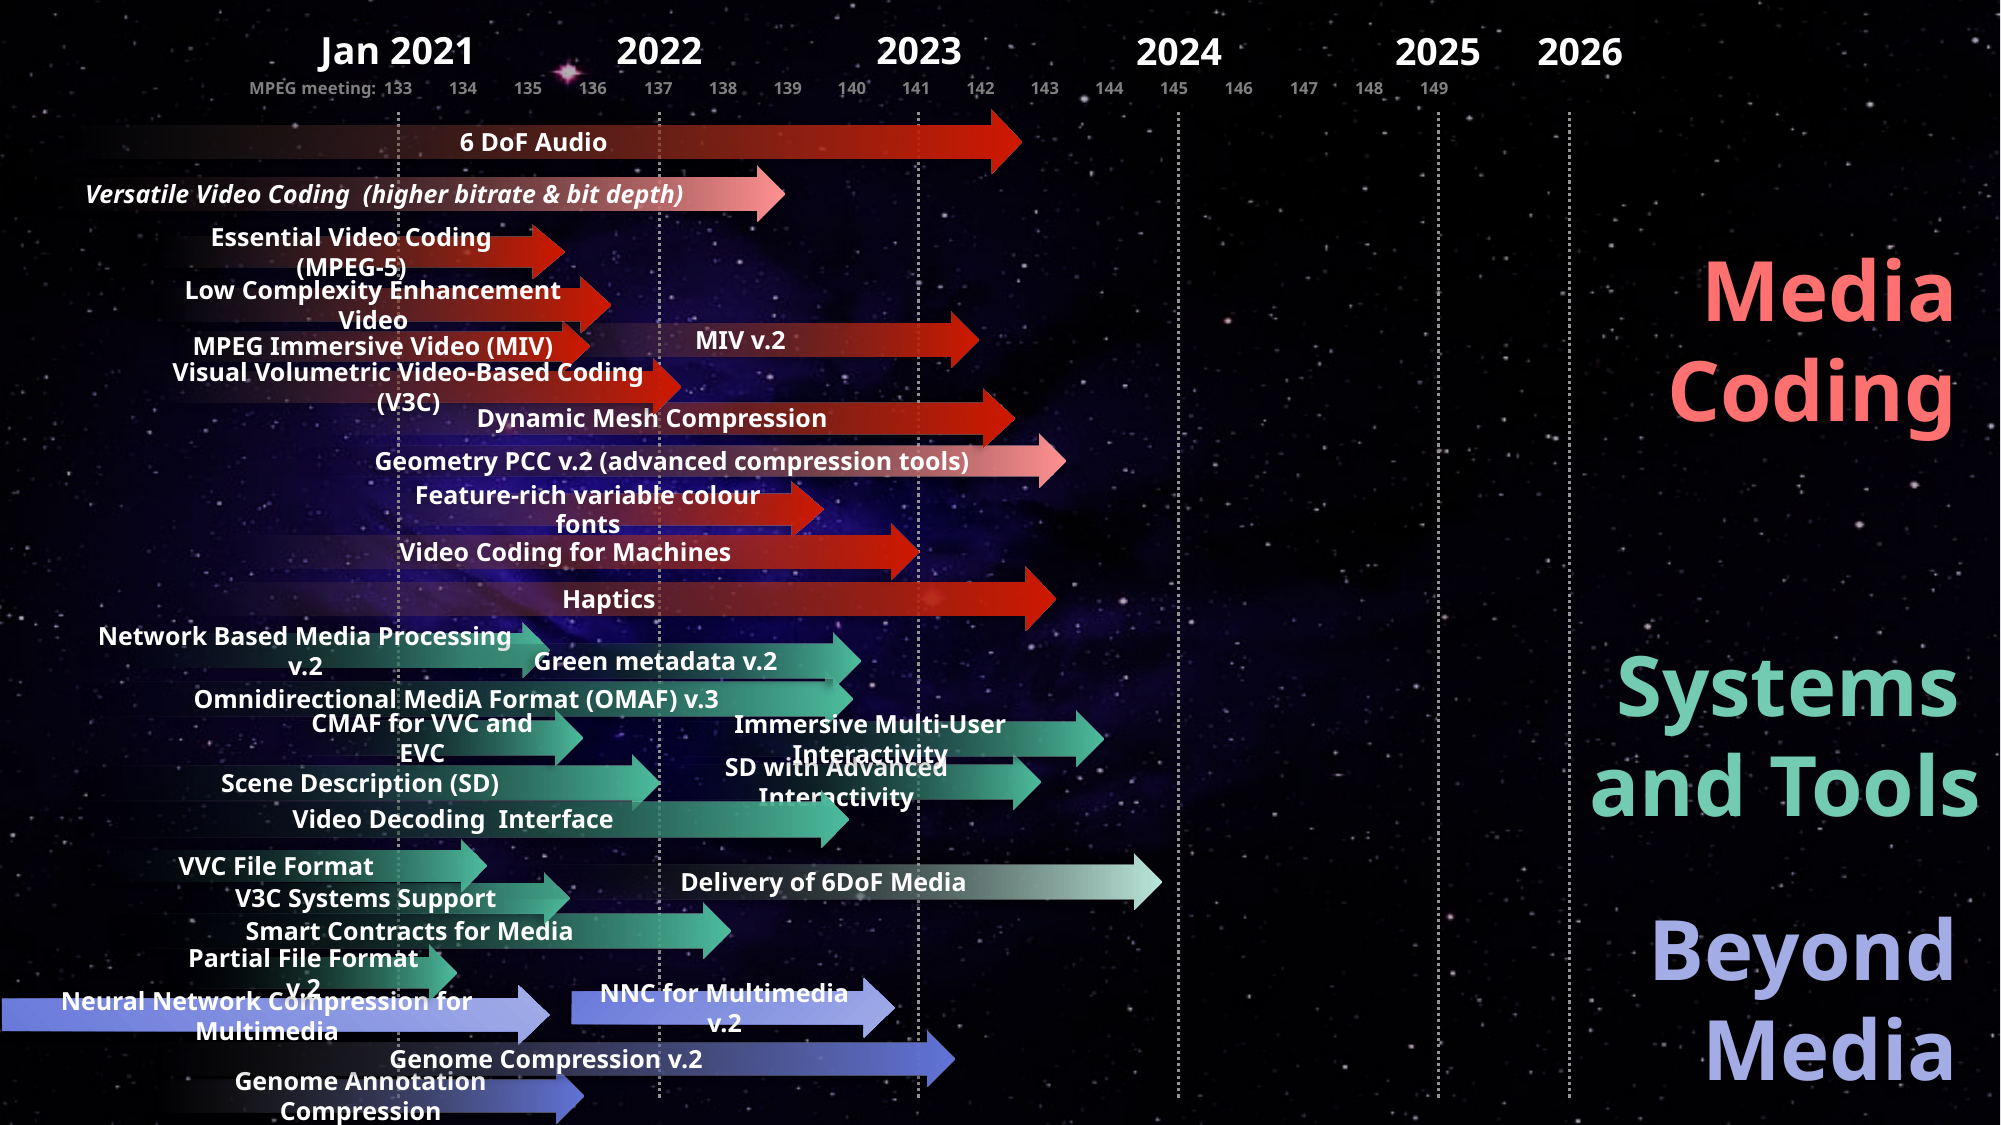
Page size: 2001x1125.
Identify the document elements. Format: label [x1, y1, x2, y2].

text_box [1, 109, 1995, 1124]
picture [0, 0, 2001, 1125]
text_box [242, 20, 1632, 109]
